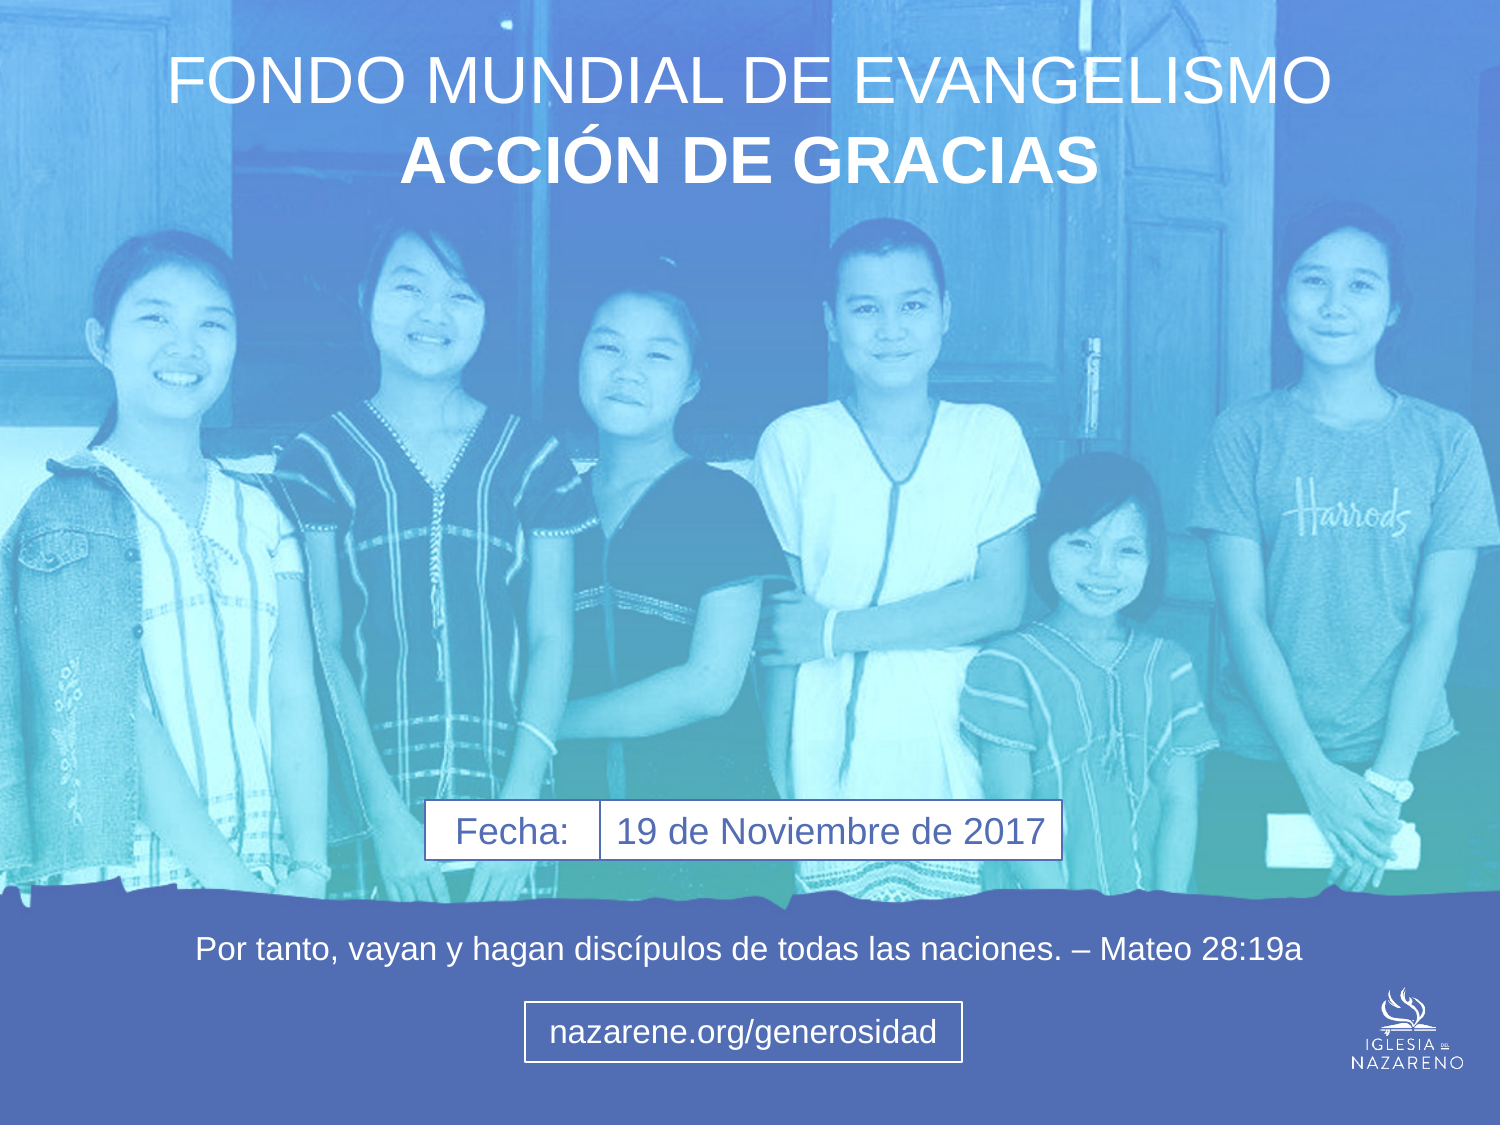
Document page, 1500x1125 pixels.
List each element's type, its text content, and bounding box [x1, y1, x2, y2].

text_box Fecha: [425, 799, 599, 860]
picture [0, 0, 1500, 1125]
text_box 19 de Noviembre de 2017 [599, 799, 1063, 860]
text_box Fondo Mundial de Evangelismo Acción de Gracias [12, 29, 1488, 204]
text_box nazarene.org/generosidad [524, 1002, 963, 1062]
text_box Por tanto, vayan y hagan discípulos de todas las naciones. – Mateo 28:19a [12, 919, 1488, 975]
